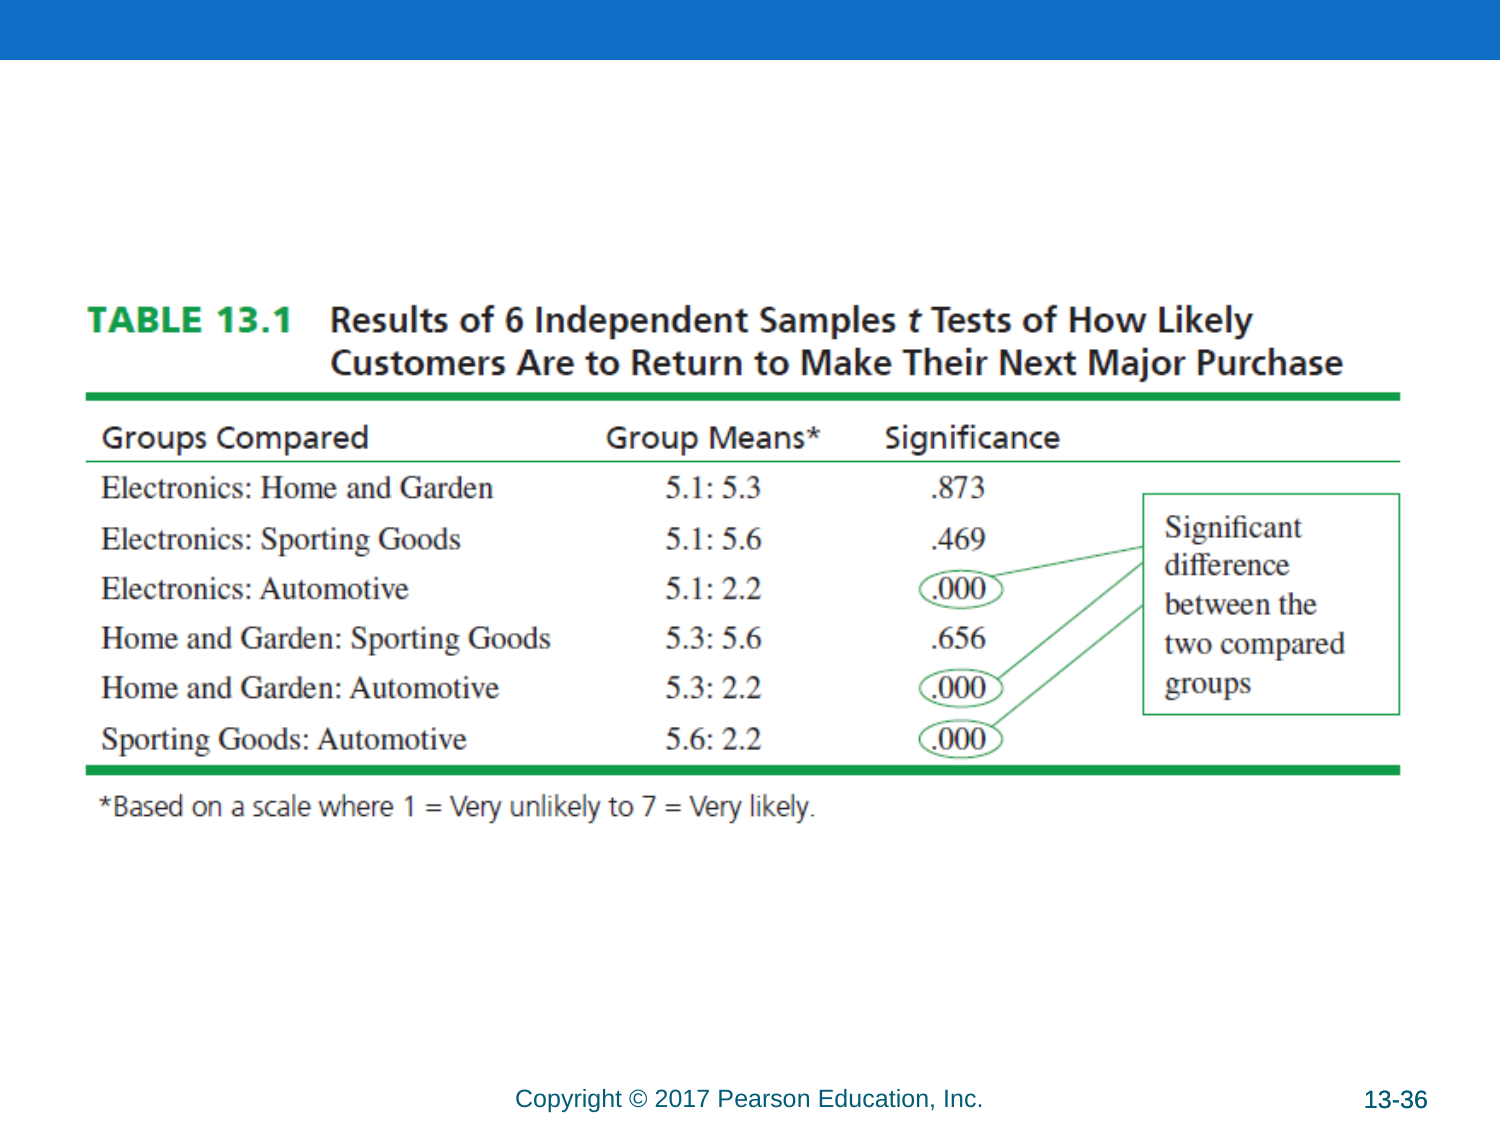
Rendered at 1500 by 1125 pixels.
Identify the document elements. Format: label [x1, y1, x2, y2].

picture [641, 1100, 647, 1107]
picture [51, 290, 1462, 844]
